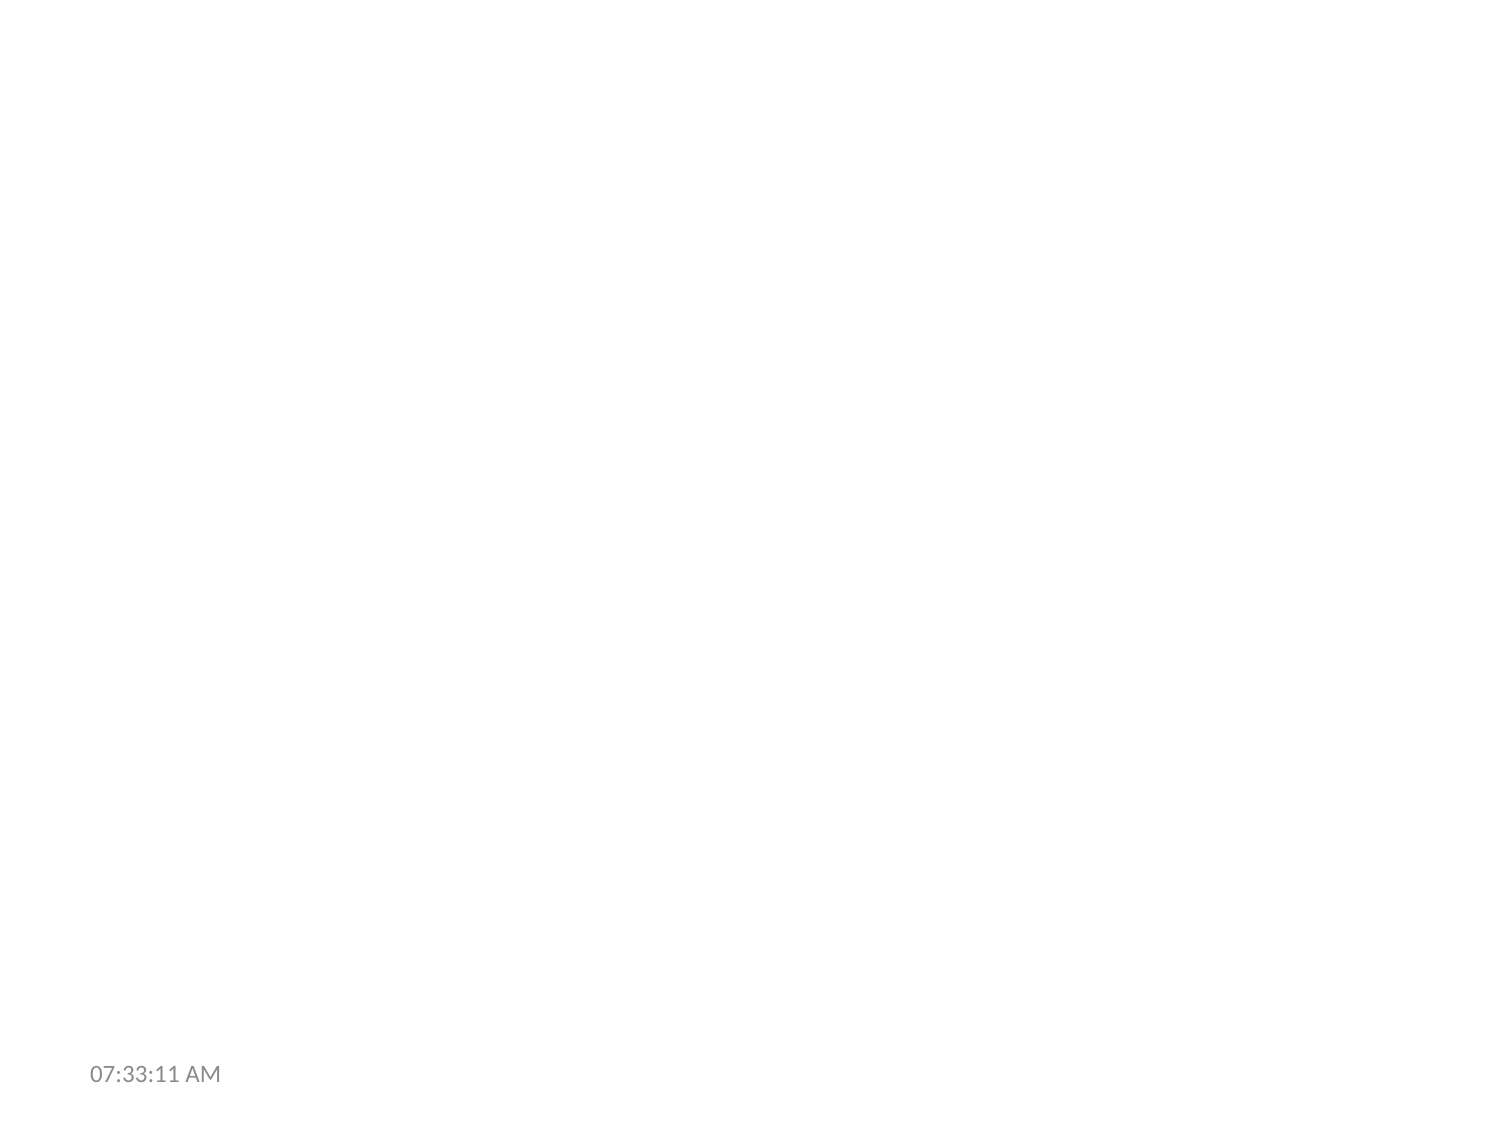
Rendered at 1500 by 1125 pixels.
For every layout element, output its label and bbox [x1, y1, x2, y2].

slide_number [75, 1042, 425, 1103]
